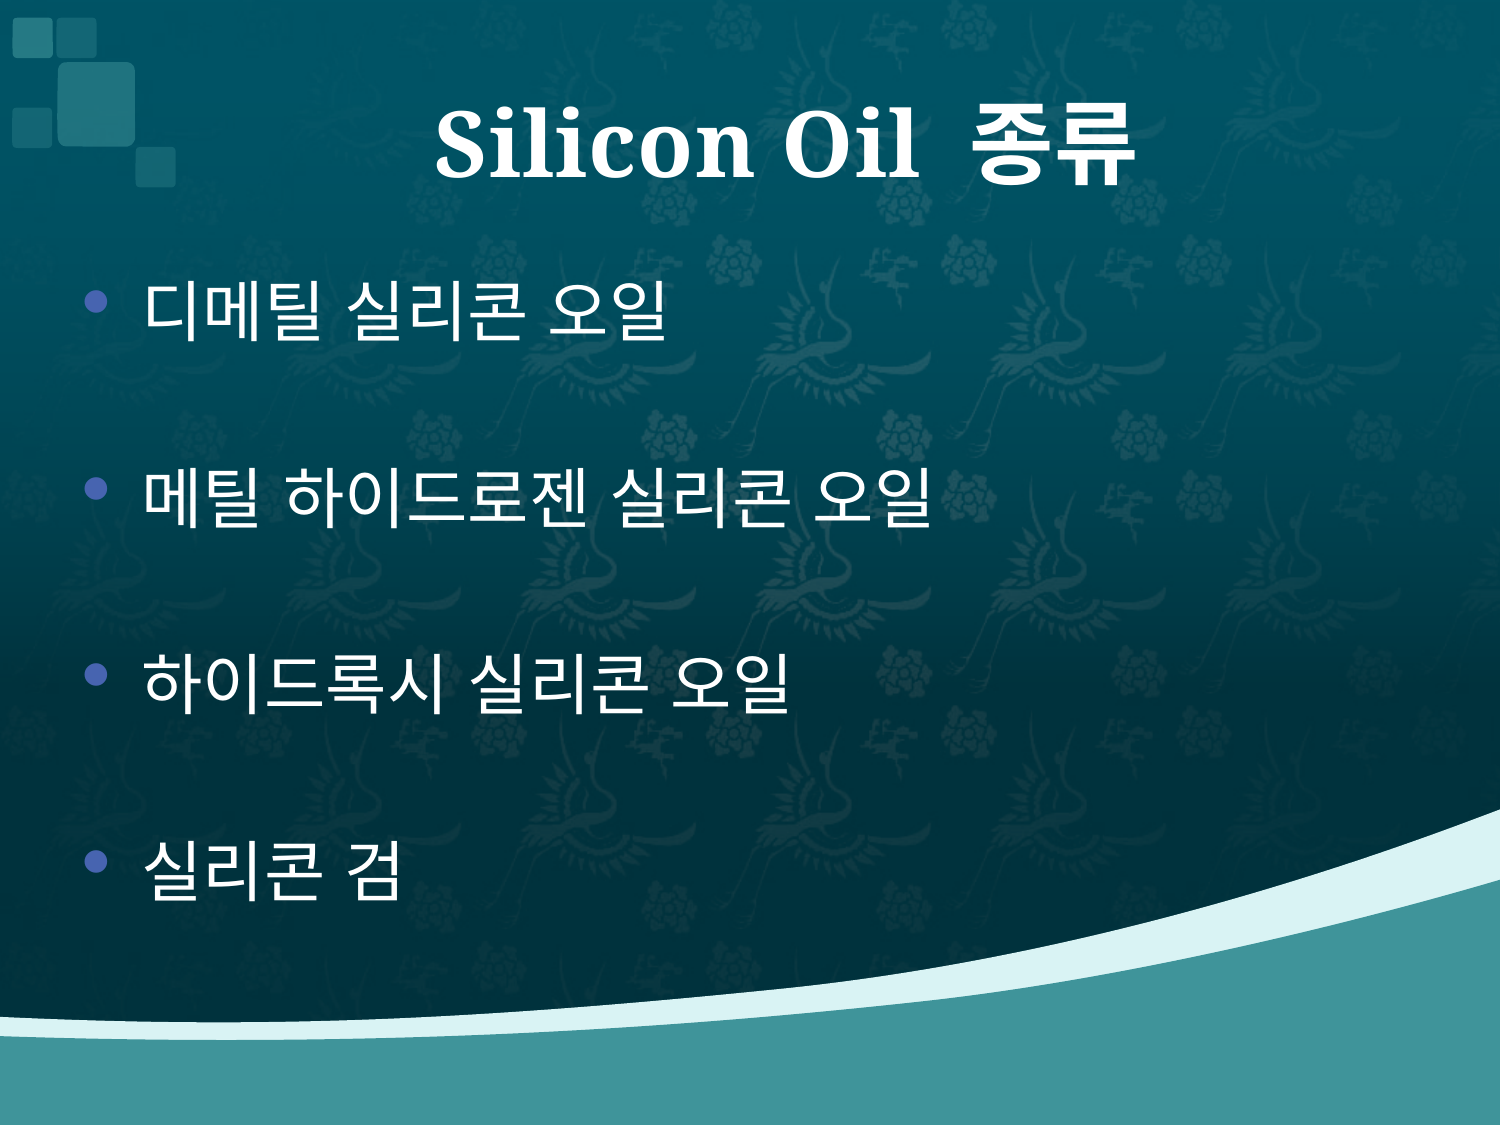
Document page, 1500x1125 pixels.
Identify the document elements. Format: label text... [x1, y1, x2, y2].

list 디메틸 실리콘 오일 메틸 하이드로젠 실리콘 오일 하이드록시 실리콘 오일 실리콘 검 [70, 262, 1425, 1005]
title Silicon Oil 종류 [187, 58, 1414, 223]
